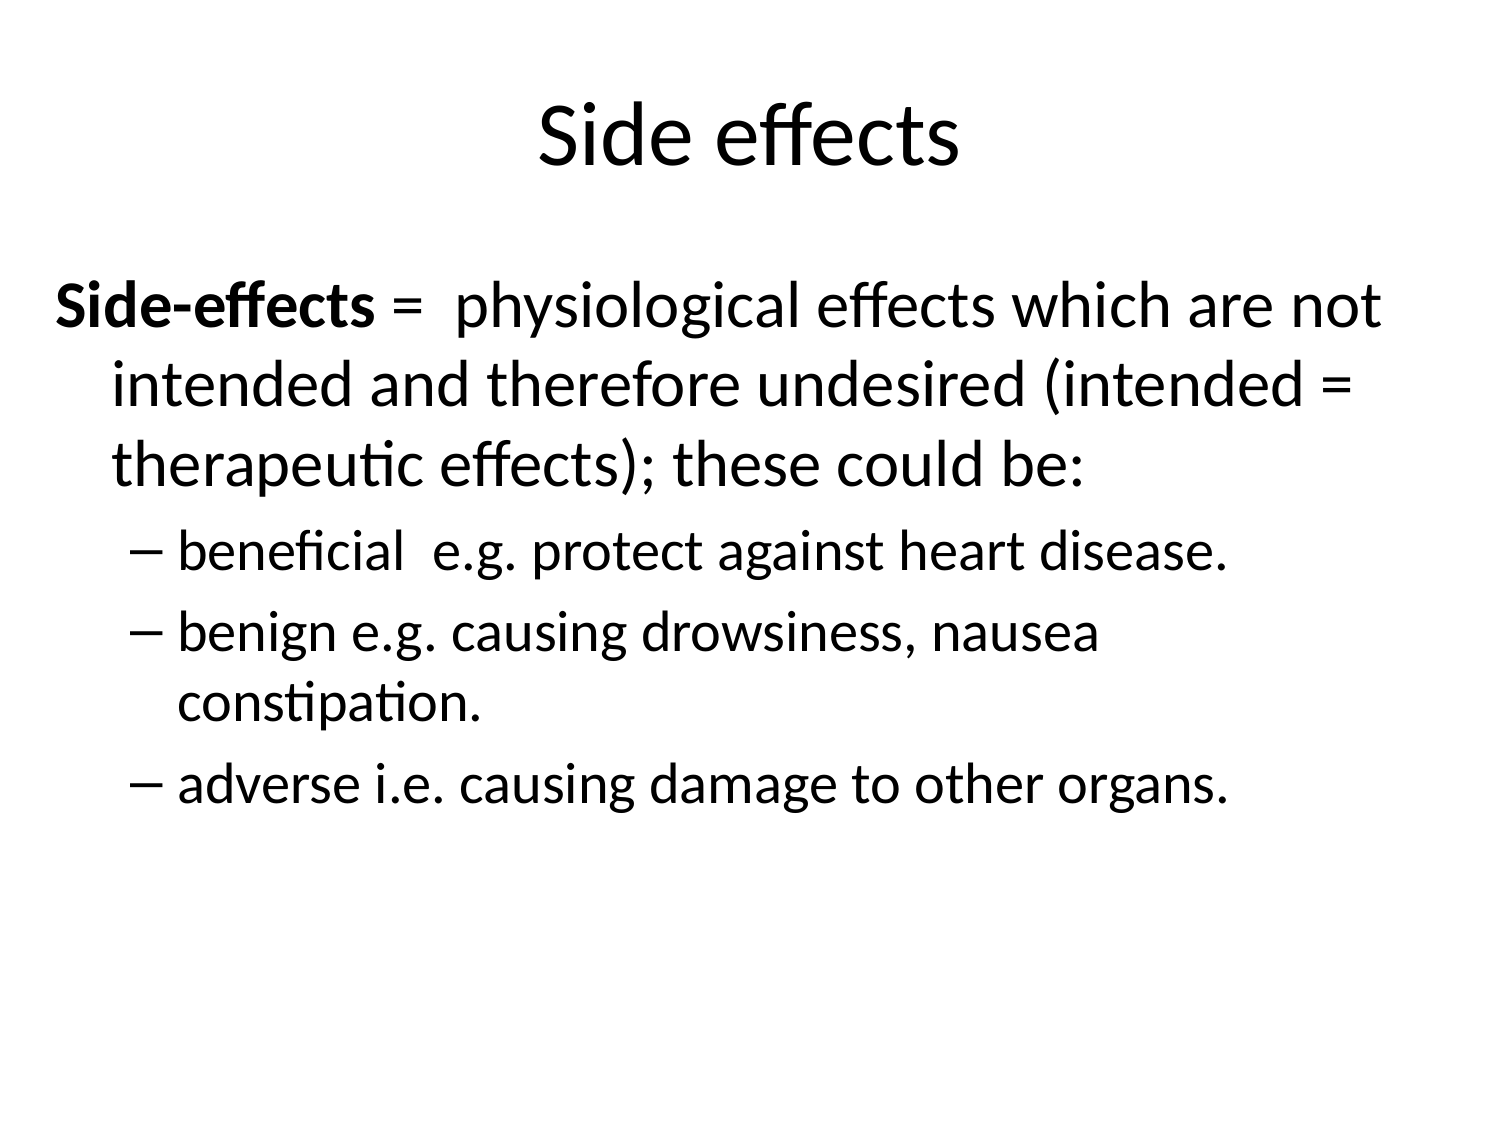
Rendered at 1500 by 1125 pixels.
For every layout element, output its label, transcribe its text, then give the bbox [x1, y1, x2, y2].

title Side effects [75, 34, 1425, 223]
list Side-effects = physiological effects which are not intended and therefore undesired (intended = therapeutic effects); these could be: beneficial e.g. protect against heart disease. benign e.g. causing drowsiness, nausea constipation. adverse i.e. causing damage to other organs. [40, 252, 1425, 1035]
